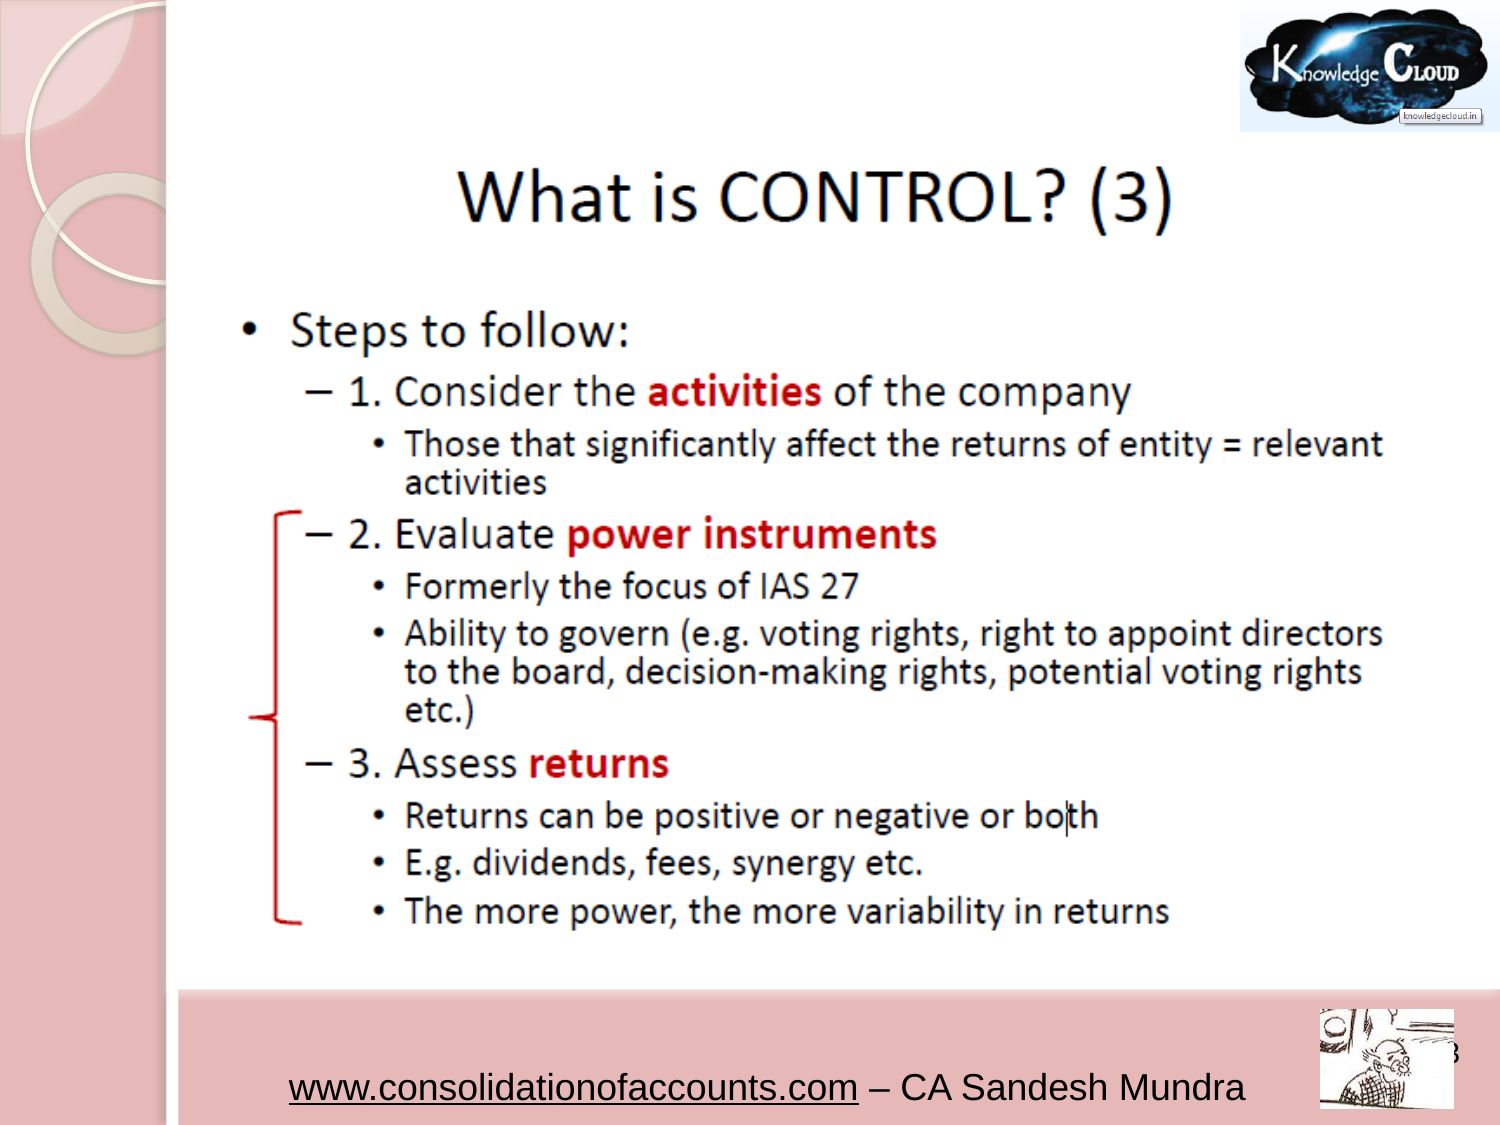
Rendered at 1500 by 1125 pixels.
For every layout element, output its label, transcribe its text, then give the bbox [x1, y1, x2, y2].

picture [1239, 0, 1500, 132]
picture [222, 154, 1426, 948]
slide_number 13 [1413, 1034, 1488, 1113]
picture [1320, 1009, 1454, 1109]
